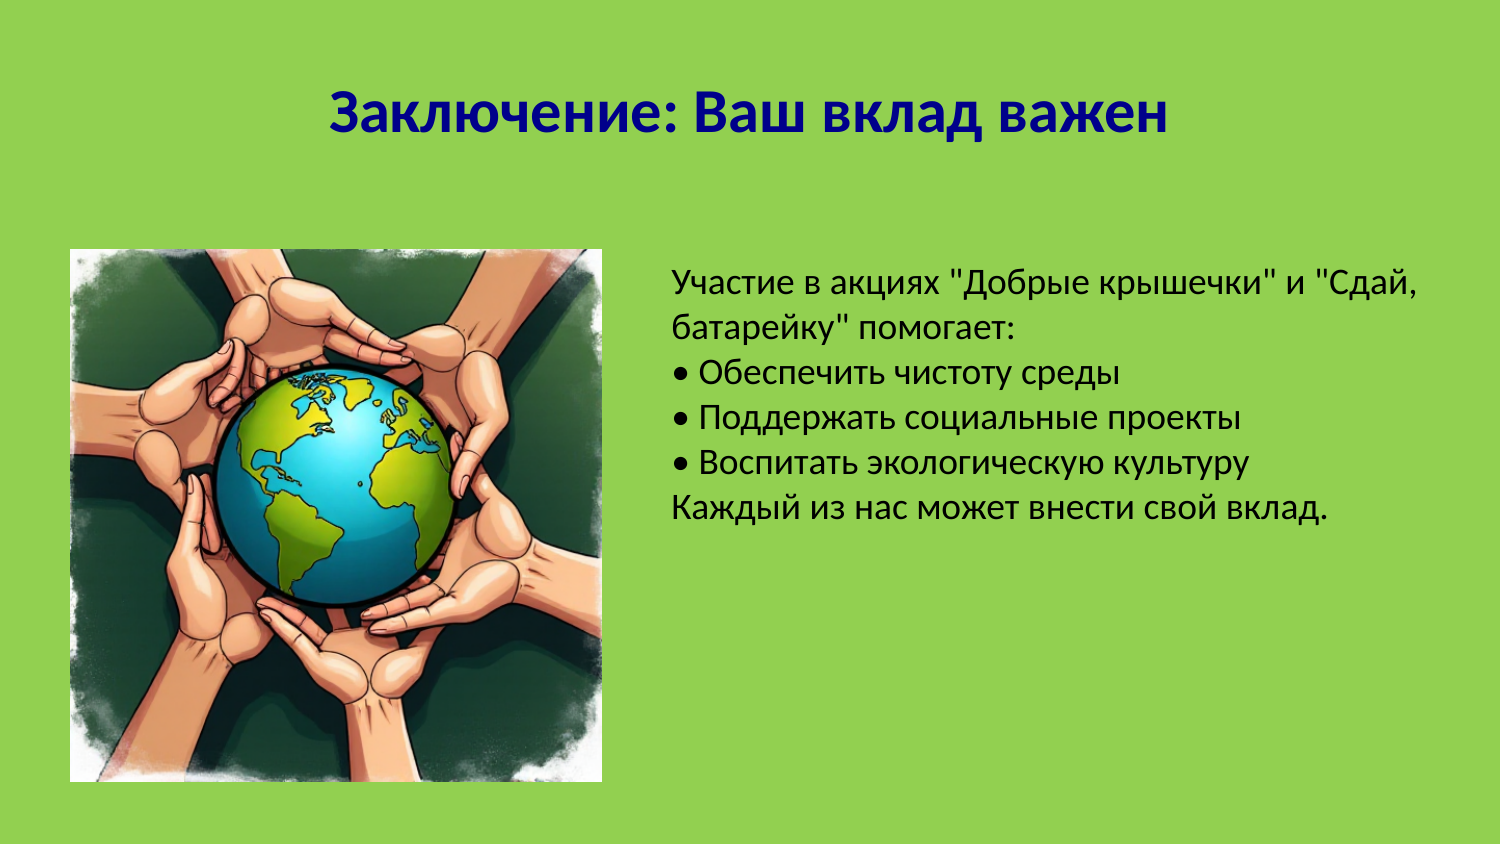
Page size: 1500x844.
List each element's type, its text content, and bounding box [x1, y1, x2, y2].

picture [70, 249, 602, 782]
text_box Заключение: Ваш вклад важен [62, 62, 1438, 153]
text_box Участие в акциях "Добрые крышечки" и "Сдай, батарейку" помогает: • Обеспечить чистоту среды • Поддержать социальные проекты • Воспитать экологическую культуру Каждый из нас может внести свой вклад. [656, 249, 1438, 535]
